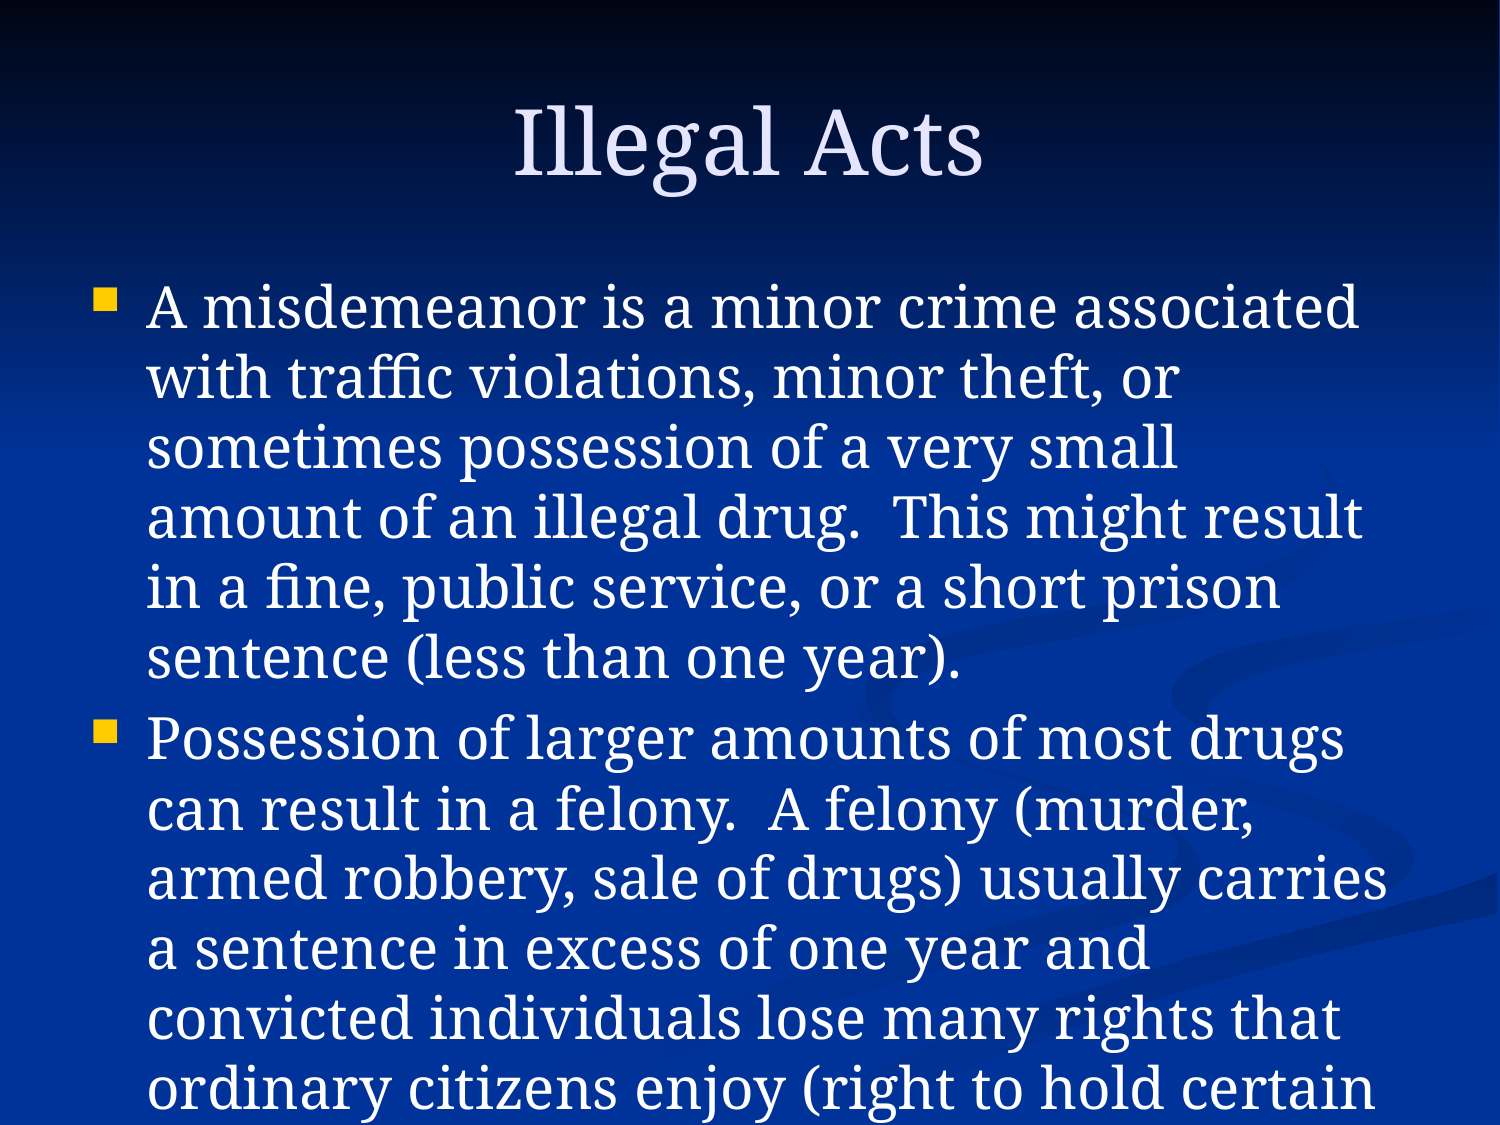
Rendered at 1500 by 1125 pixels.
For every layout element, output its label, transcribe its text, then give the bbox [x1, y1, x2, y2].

title Illegal Acts [74, 44, 1426, 233]
list A misdemeanor is a minor crime associated with traffic violations, minor theft, or sometimes possession of a very small amount of an illegal drug. This might result in a fine, public service, or a short prison sentence (less than one year). Possession of larger amounts of most drugs can result in a felony. A felony (murder, armed robbery, sale of drugs) usually carries a sentence in excess of one year and convicted individuals lose many rights that ordinary citizens enjoy (right to hold certain jobs, to vote, to hold public office). [74, 262, 1426, 1006]
